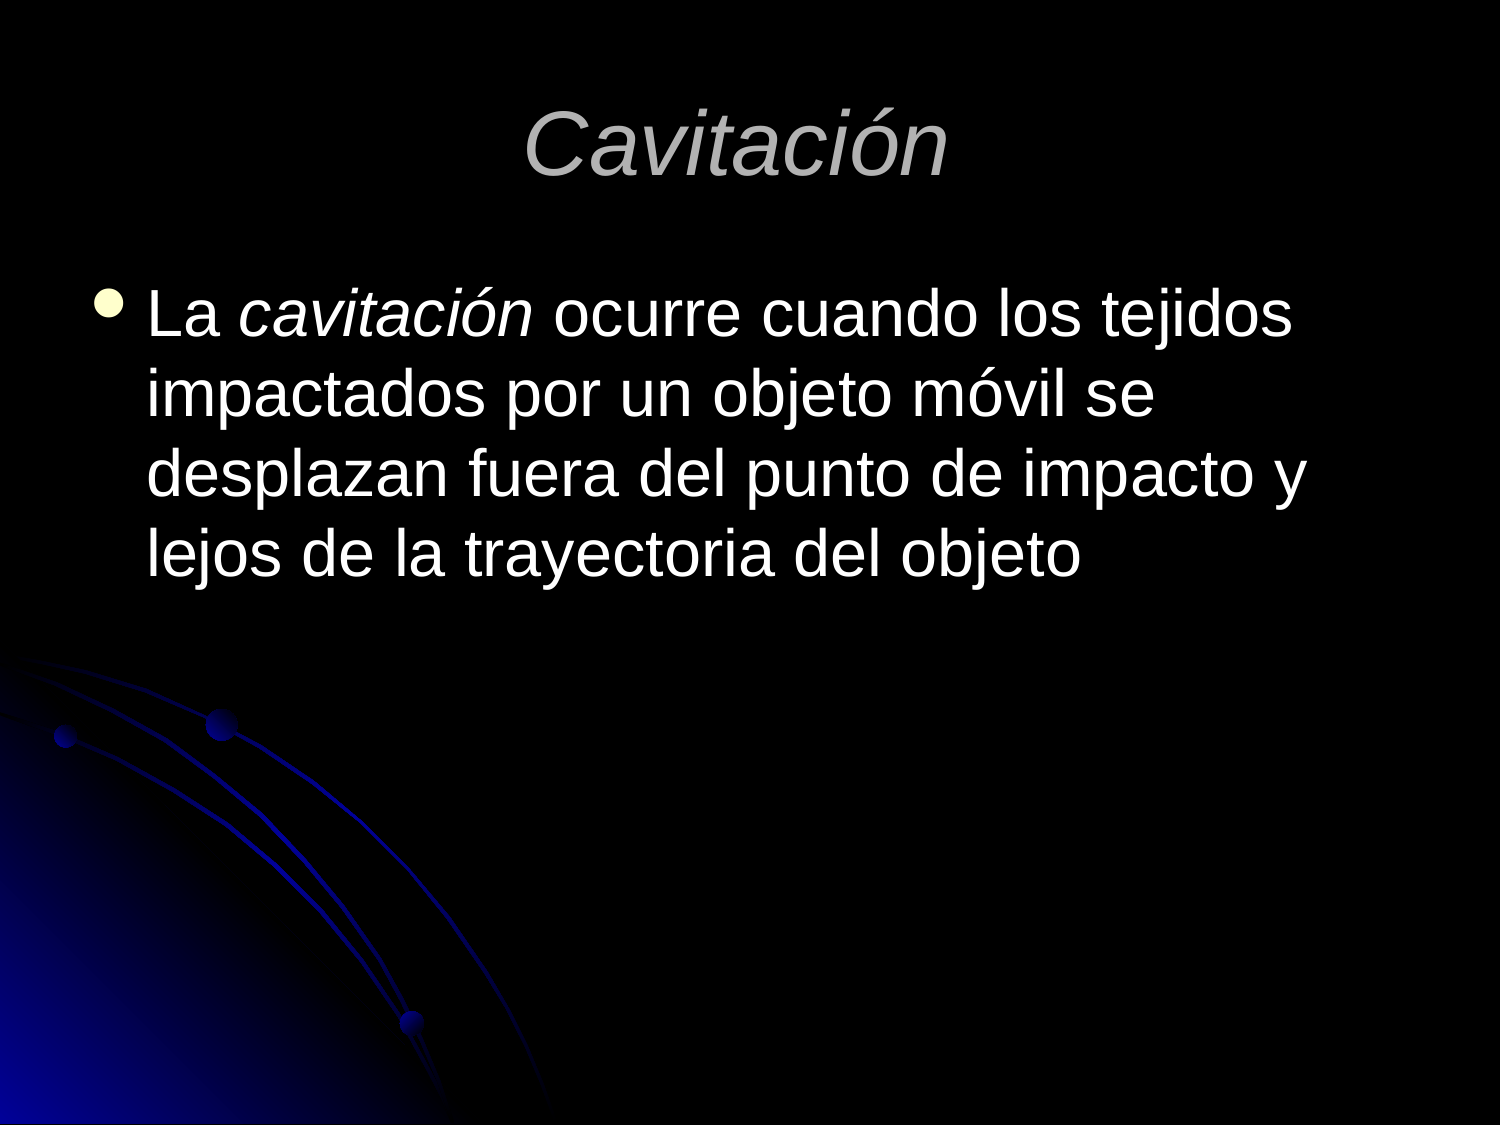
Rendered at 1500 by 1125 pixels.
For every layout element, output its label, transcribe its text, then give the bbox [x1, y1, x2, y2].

title Cavitación [74, 45, 1426, 233]
list La cavitación ocurre cuando los tejidos impactados por un objeto móvil se desplazan fuera del punto de impacto y lejos de la trayectoria del objeto [74, 262, 1426, 1006]
